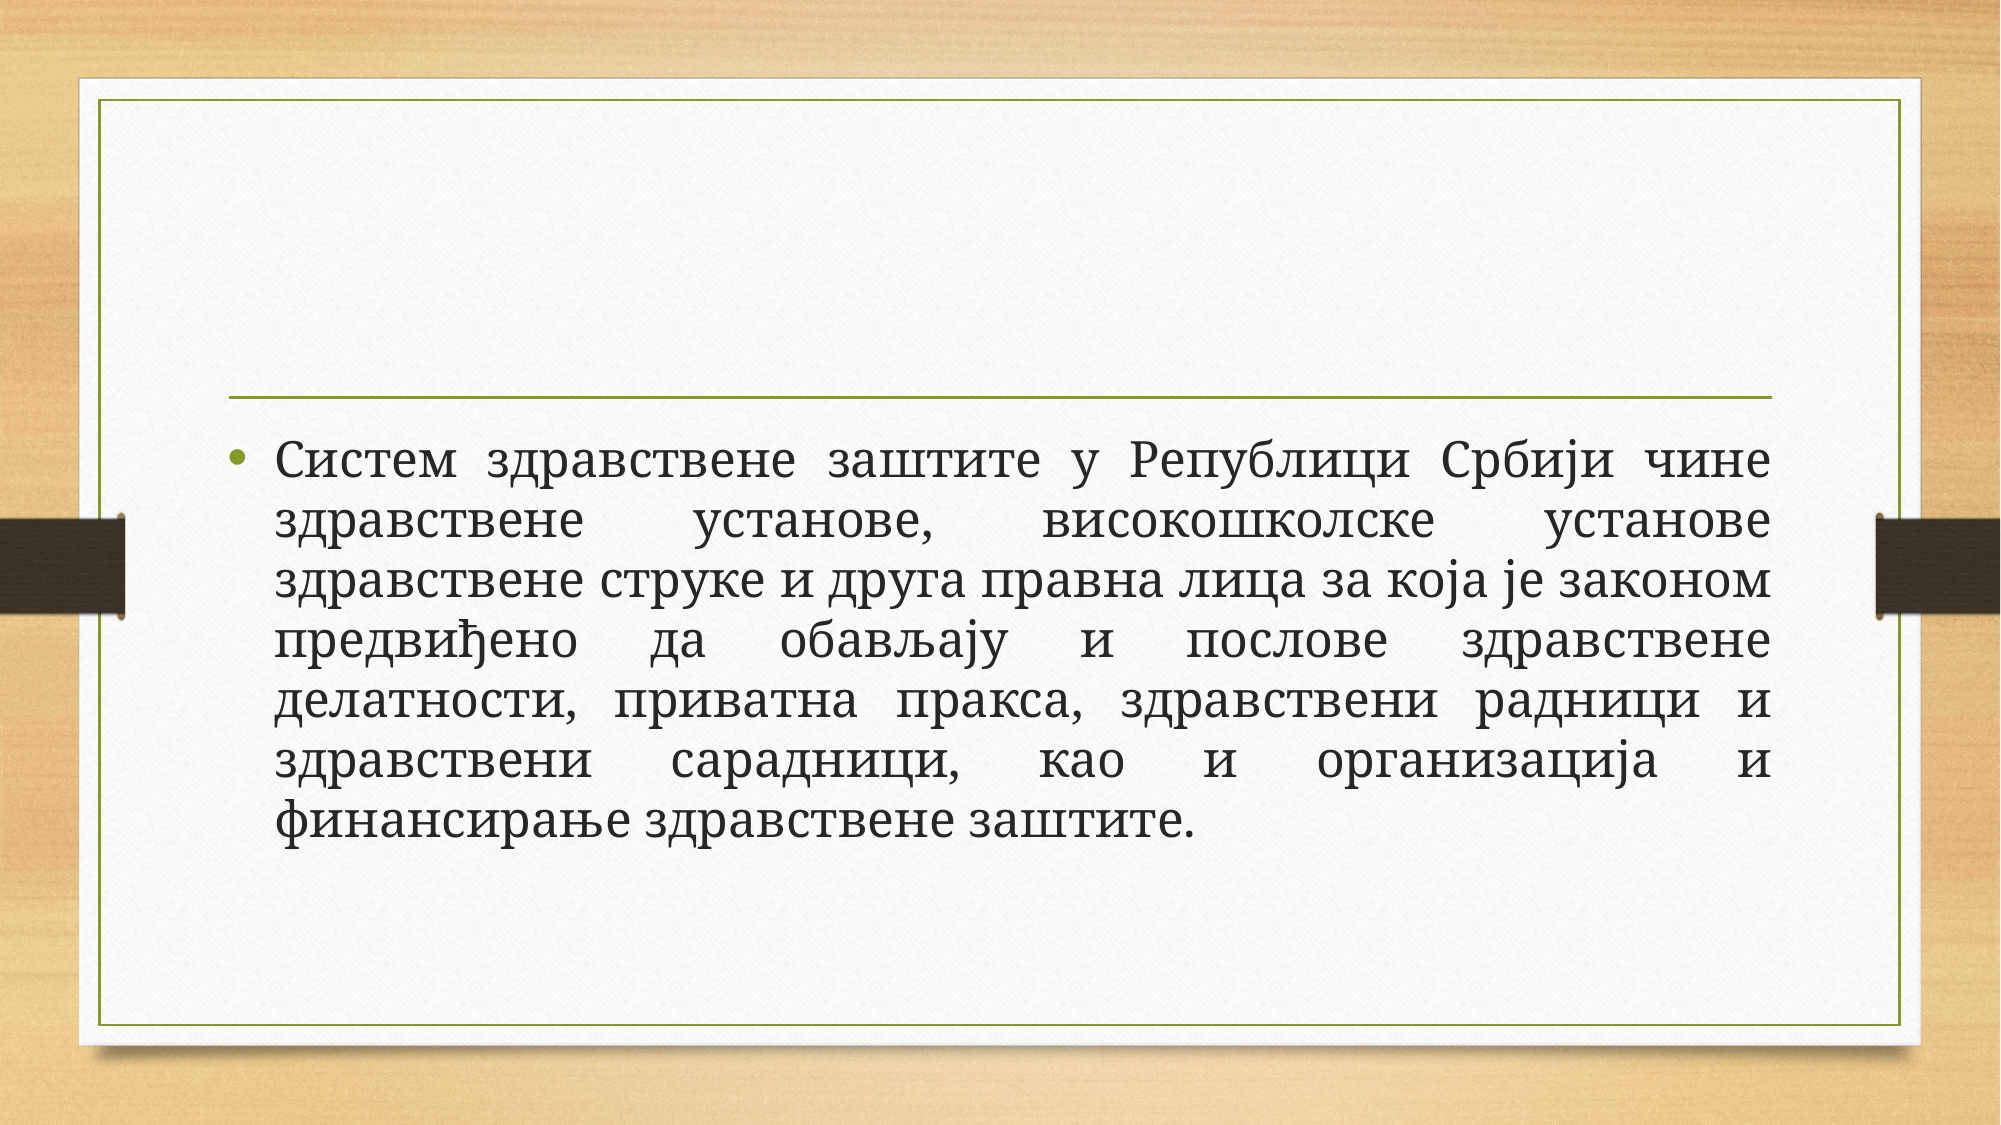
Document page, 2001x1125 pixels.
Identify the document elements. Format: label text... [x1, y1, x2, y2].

picture [0, 0, 2001, 1125]
list Систем здравствене заштите у Републици Србији чине здравствене установе, високошколске установе здравствене струке и друга правна лица за која је законом предвиђено да обављају и послове здравствене делатности, приватна пракса, здравствени радници и здравствени сарадници, као и организација и финансирање здравствене заштите. [212, 419, 1788, 964]
